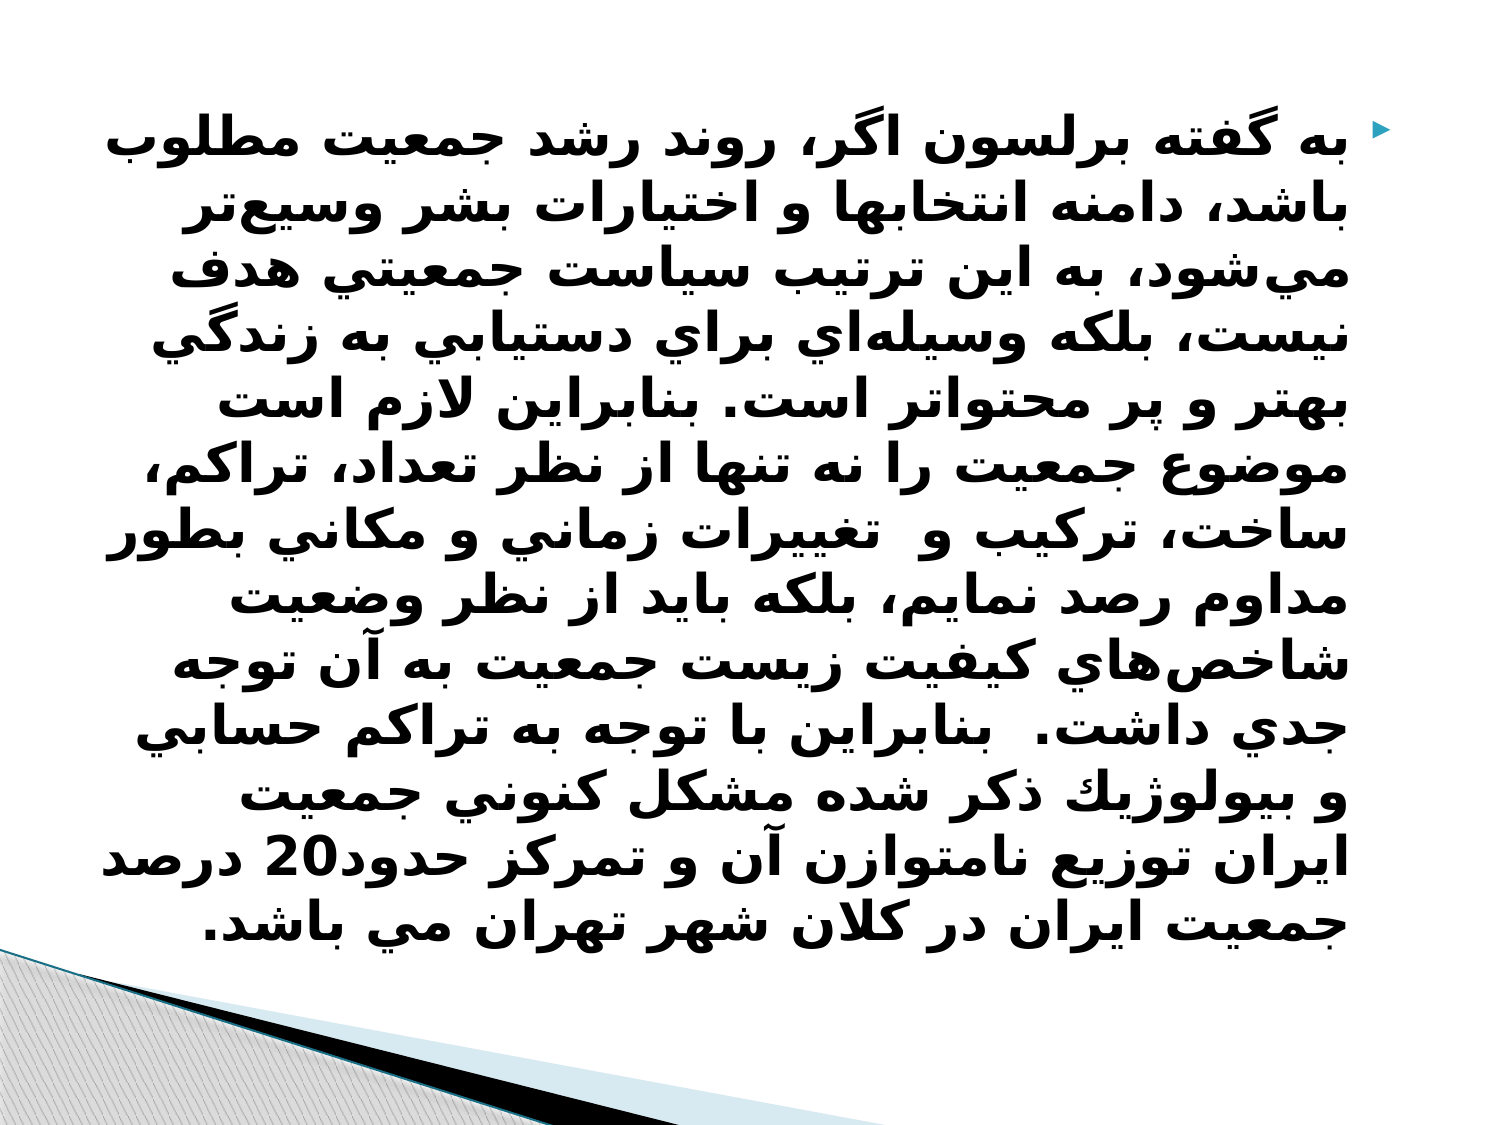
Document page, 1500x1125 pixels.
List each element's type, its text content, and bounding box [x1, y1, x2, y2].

list به گفته برلسون اگر، روند رشد جمعيت مطلوب باشد، دامنه انتخابها و اختيارات بشر وسيع‌تر مي‌شود، به اين ترتيب سياست جمعيتي هدف نيست، بلكه وسيله‌اي براي دستيابي به زندگي بهتر و پر محتواتر است. بنابراين لازم است موضوع جمعيت را نه تنها از نظر تعداد، تراكم، ساخت، تركيب و تغييرات زماني و مكاني بطور مداوم رصد نمايم، بلكه بايد از نظر وضعيت شاخص‌هاي كيفيت زيست جمعيت به آن توجه جدي داشت. بنابراين با توجه به تراكم حسابي و بيولوژيك ذكر شده مشكل كنوني جمعيت ايران توزيع نامتوازن آن و تمركز حدود20 درصد جمعيت ايران در كلان شهر تهران مي باشد. [75, 93, 1425, 986]
